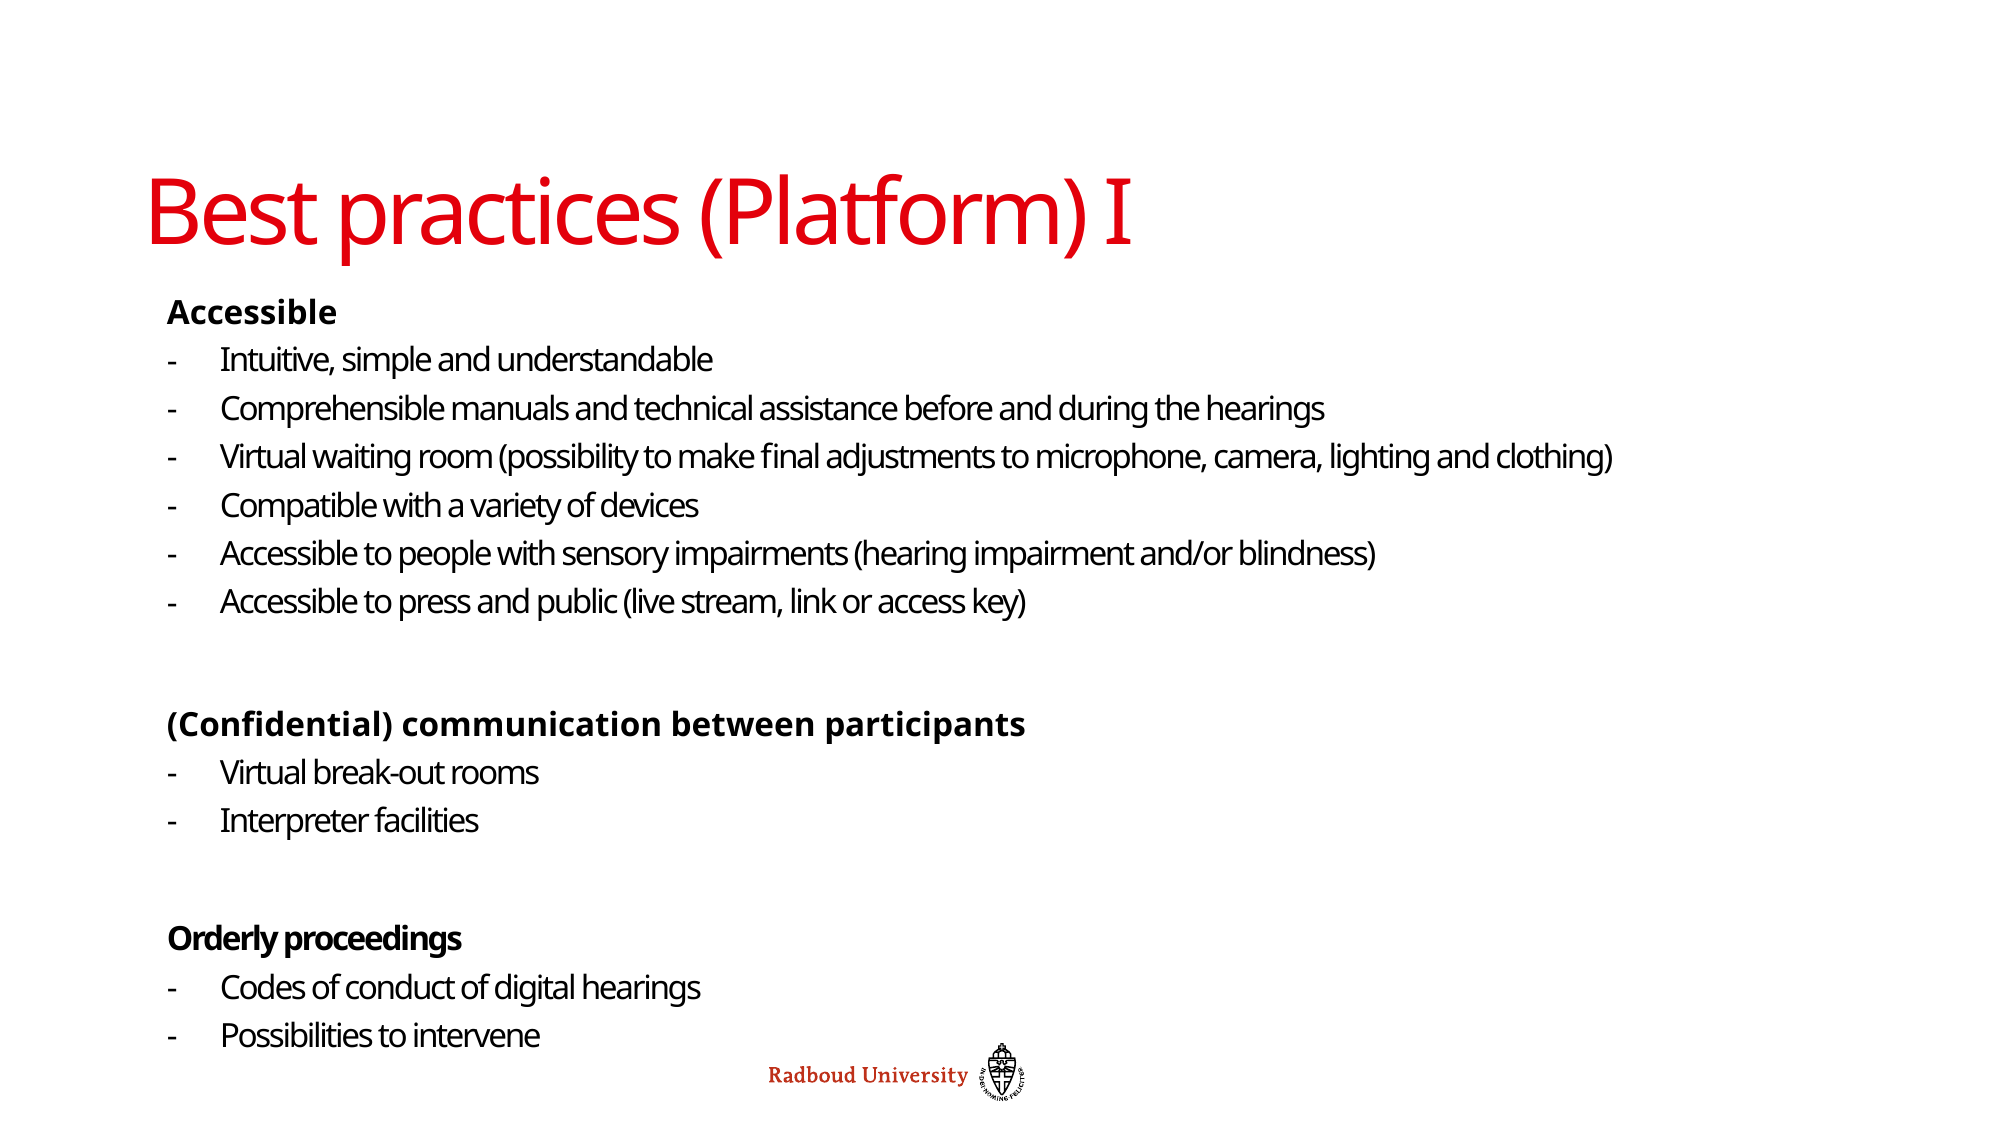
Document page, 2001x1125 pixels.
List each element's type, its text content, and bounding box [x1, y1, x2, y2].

title Best practices (Platform) I [143, 152, 1857, 271]
list Accessible Intuitive, simple and understandable Comprehensible manuals and technical assistance before and during the hearings Virtual waiting room (possibility to make final adjustments to microphone, camera, lighting and clothing) Compatible with a variety of devices Accessible to people with sensory impairments (hearing impairment and/or blindness) Accessible to press and public (live stream, link or access key) (Confidential) communication between participants Virtual break-out rooms Interpreter facilities Orderly proceedings Codes of conduct of digital hearings Possibilities to intervene [166, 290, 1857, 1025]
